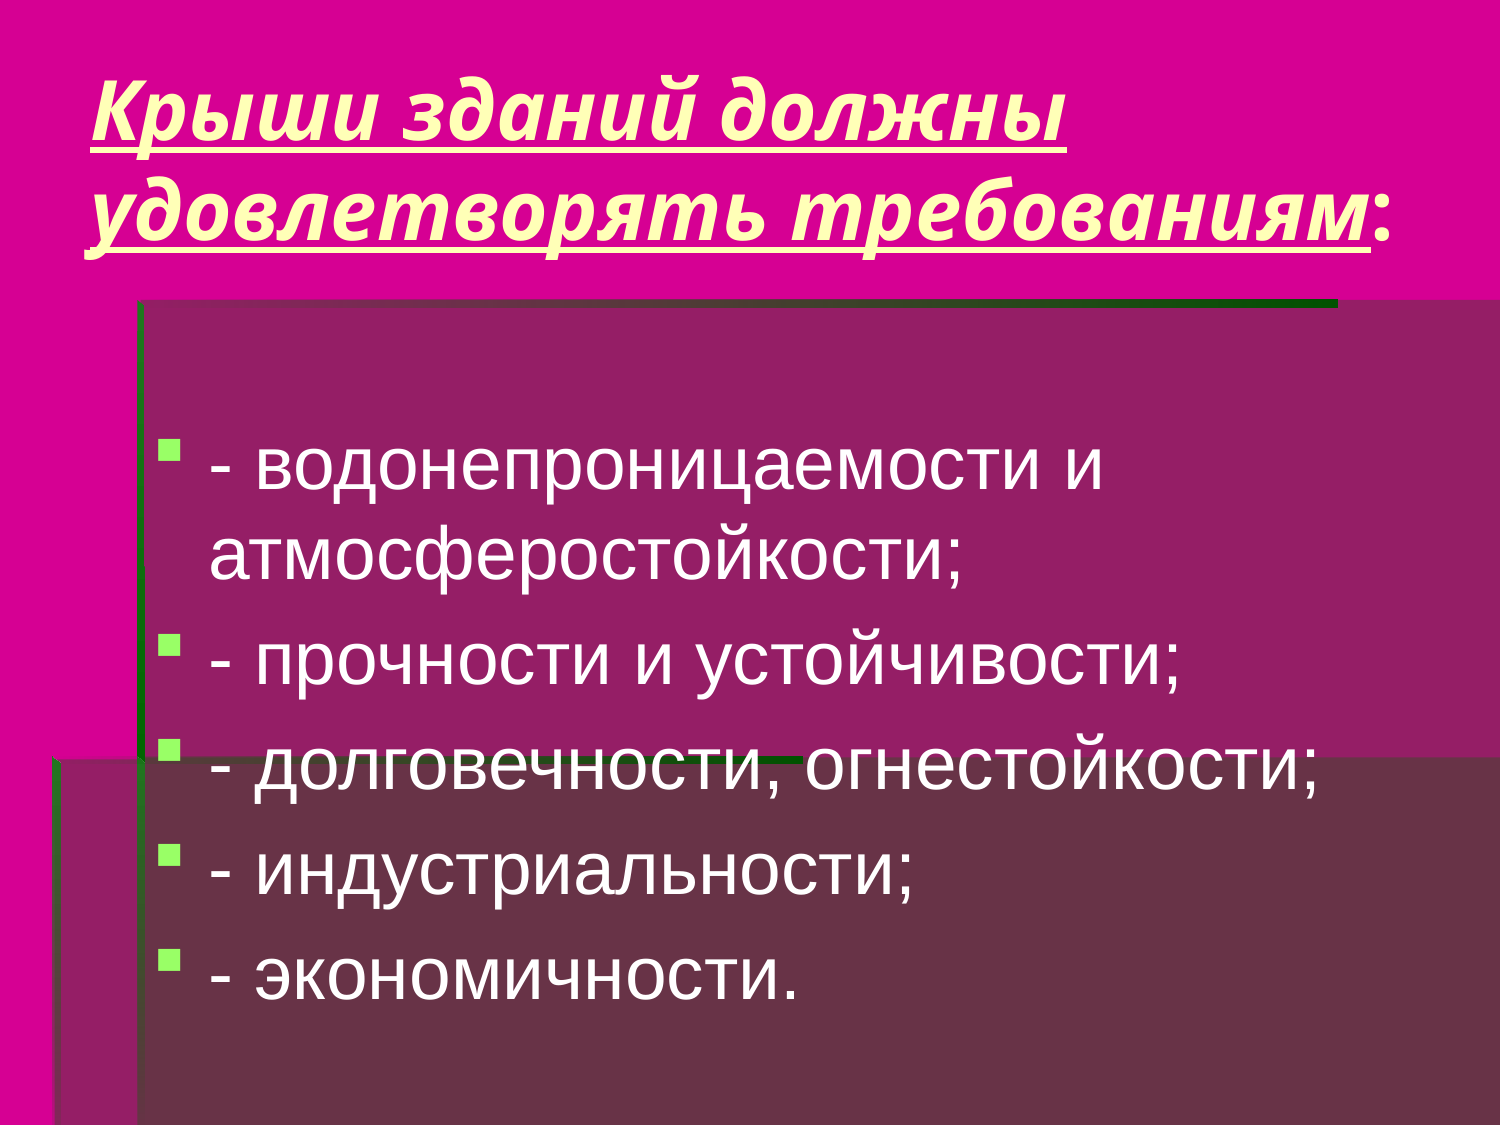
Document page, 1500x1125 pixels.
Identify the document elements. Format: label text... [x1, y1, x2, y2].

title Крыши зданий должны удовлетворять требованиям: [74, 39, 1451, 276]
list - водонепроницаемости и атмосферостойкости; - прочности и устойчивости; - долговечности, огнестойкости; - индустриальности; - экономичности. [137, 312, 1452, 1001]
